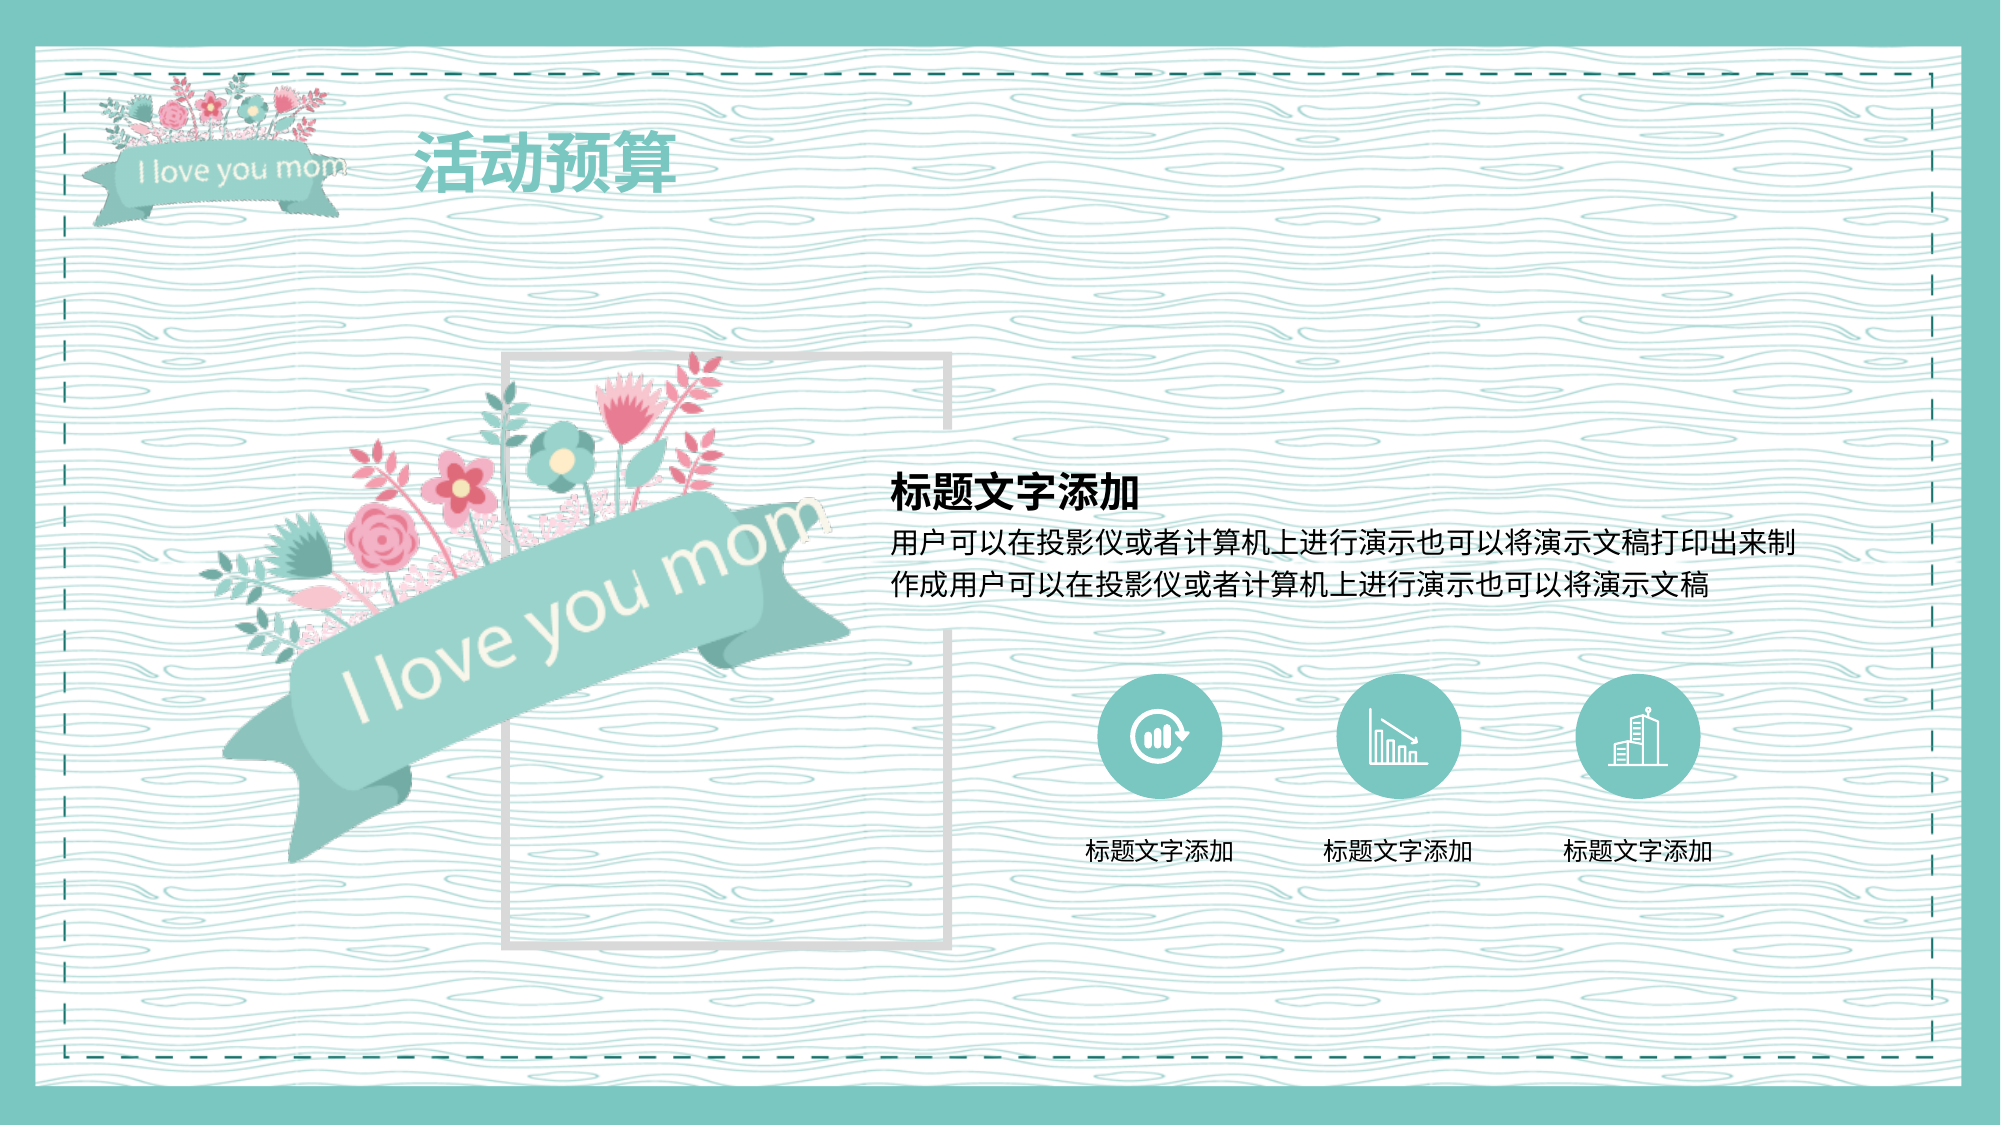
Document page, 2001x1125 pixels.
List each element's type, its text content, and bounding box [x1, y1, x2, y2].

text_box [500, 628, 953, 951]
text_box 标题文字添加 [1026, 821, 1265, 873]
text_box 活动预算 [397, 113, 1098, 209]
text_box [1097, 673, 1223, 799]
picture [0, 0, 2001, 1125]
text_box 标题文字添加 [1504, 821, 1772, 873]
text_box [875, 447, 1822, 611]
text_box [851, 351, 953, 431]
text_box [1336, 673, 1462, 799]
text_box 标题文字添加 [1265, 821, 1504, 873]
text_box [1575, 673, 1701, 799]
